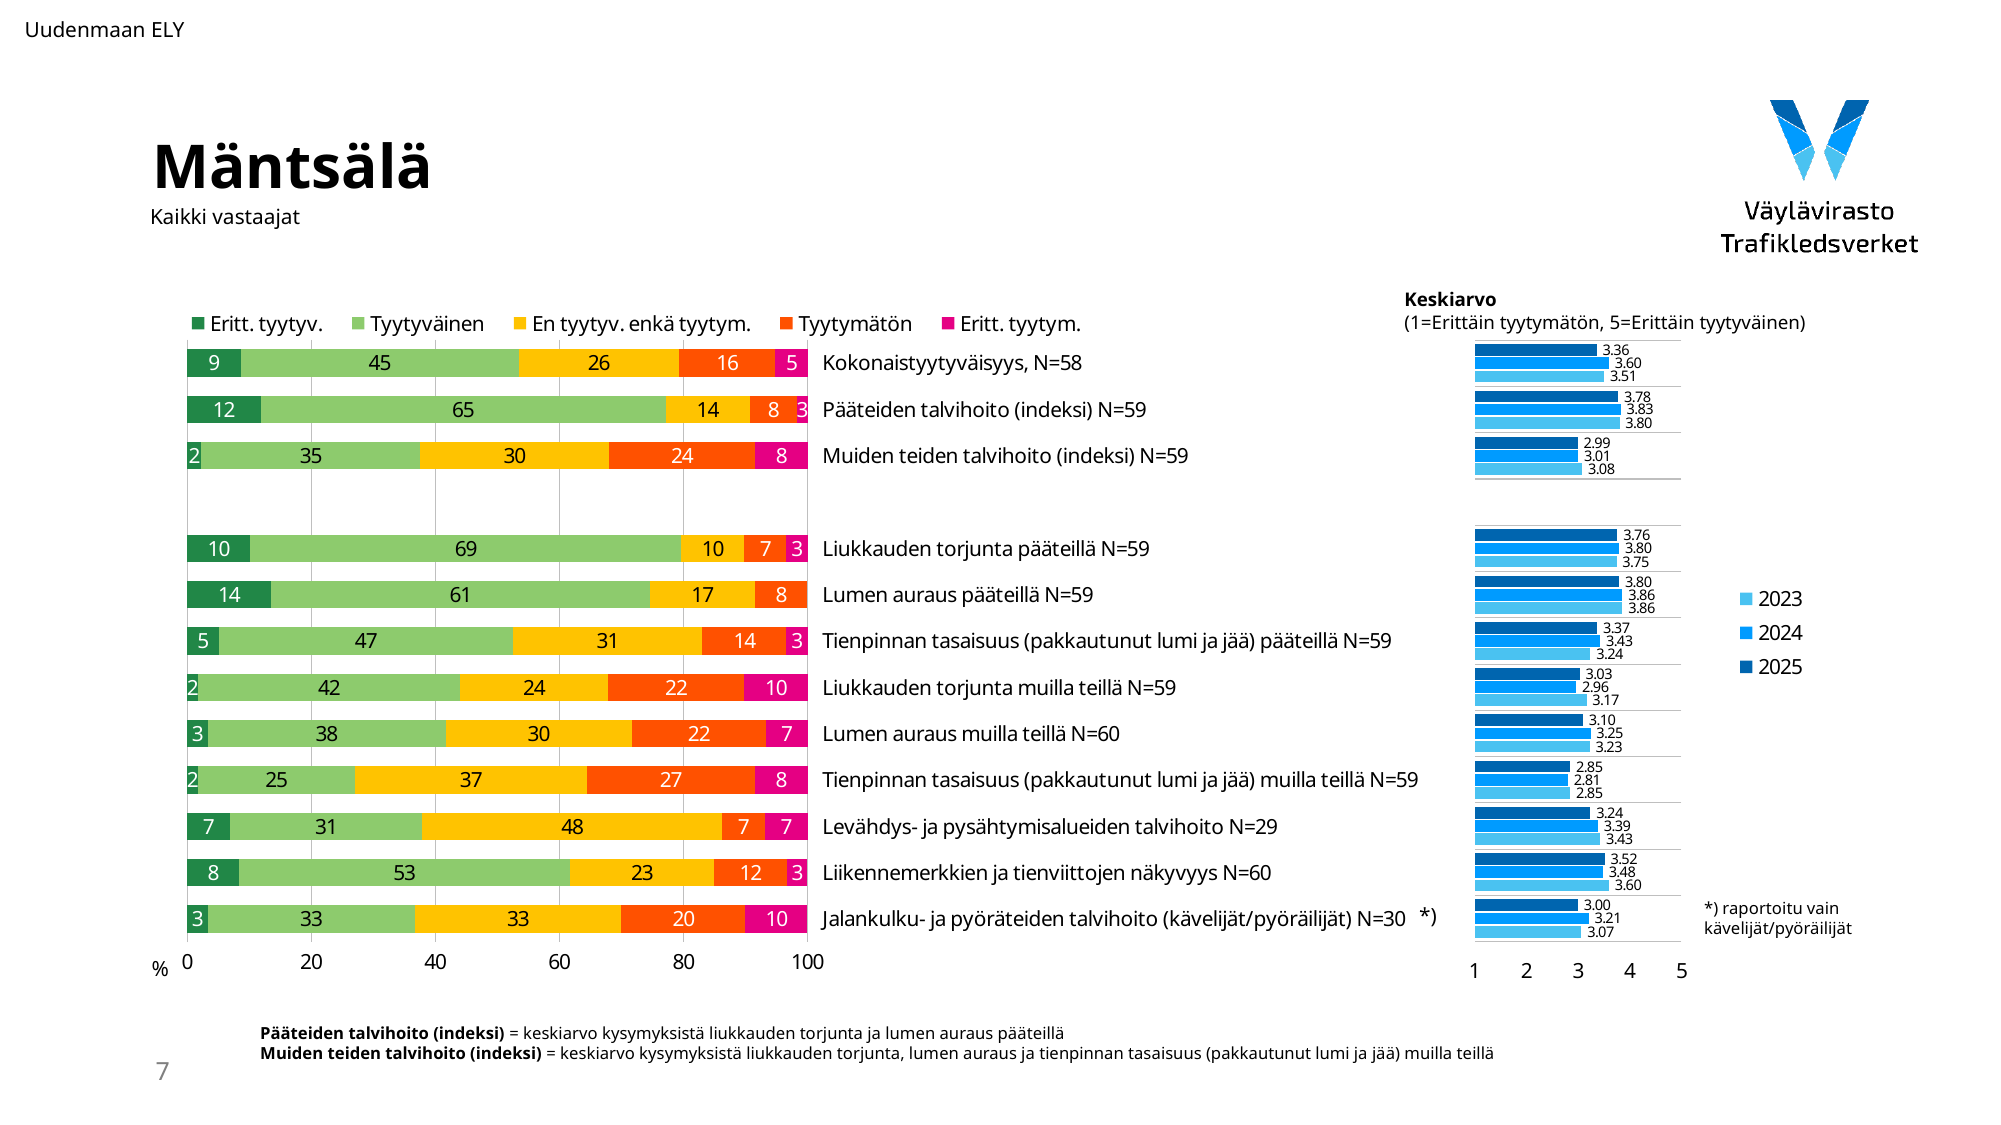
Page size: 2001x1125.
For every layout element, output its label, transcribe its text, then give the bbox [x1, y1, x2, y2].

footer [0, 1042, 675, 1103]
picture [1682, 62, 1958, 292]
text_box Kaikki vastaajat [135, 196, 315, 237]
chart [168, 281, 1822, 985]
text_box % [136, 948, 184, 989]
text_box Uudenmaan ELY [9, 9, 200, 50]
text_box *) raportoitu vain kävelijät/pyöräilijät [1822, 890, 1868, 945]
text_box Pääteiden talvihoito (indeksi) = keskiarvo kysymyksistä liukkauden torjunta ja lumen auraus pääteillä Muiden teiden talvihoito (indeksi) = keskiarvo kysymyksistä liukkauden torjunta, lumen auraus ja tienpinnan tasaisuus (pakkautunut lumi ja jää) muilla teillä [245, 1015, 1520, 1094]
title Mäntsälä [137, 59, 1555, 278]
text_box Keskiarvo (1=Erittäin tyytymätön, 5=Erittäin tyytyväinen) [1389, 280, 1826, 341]
